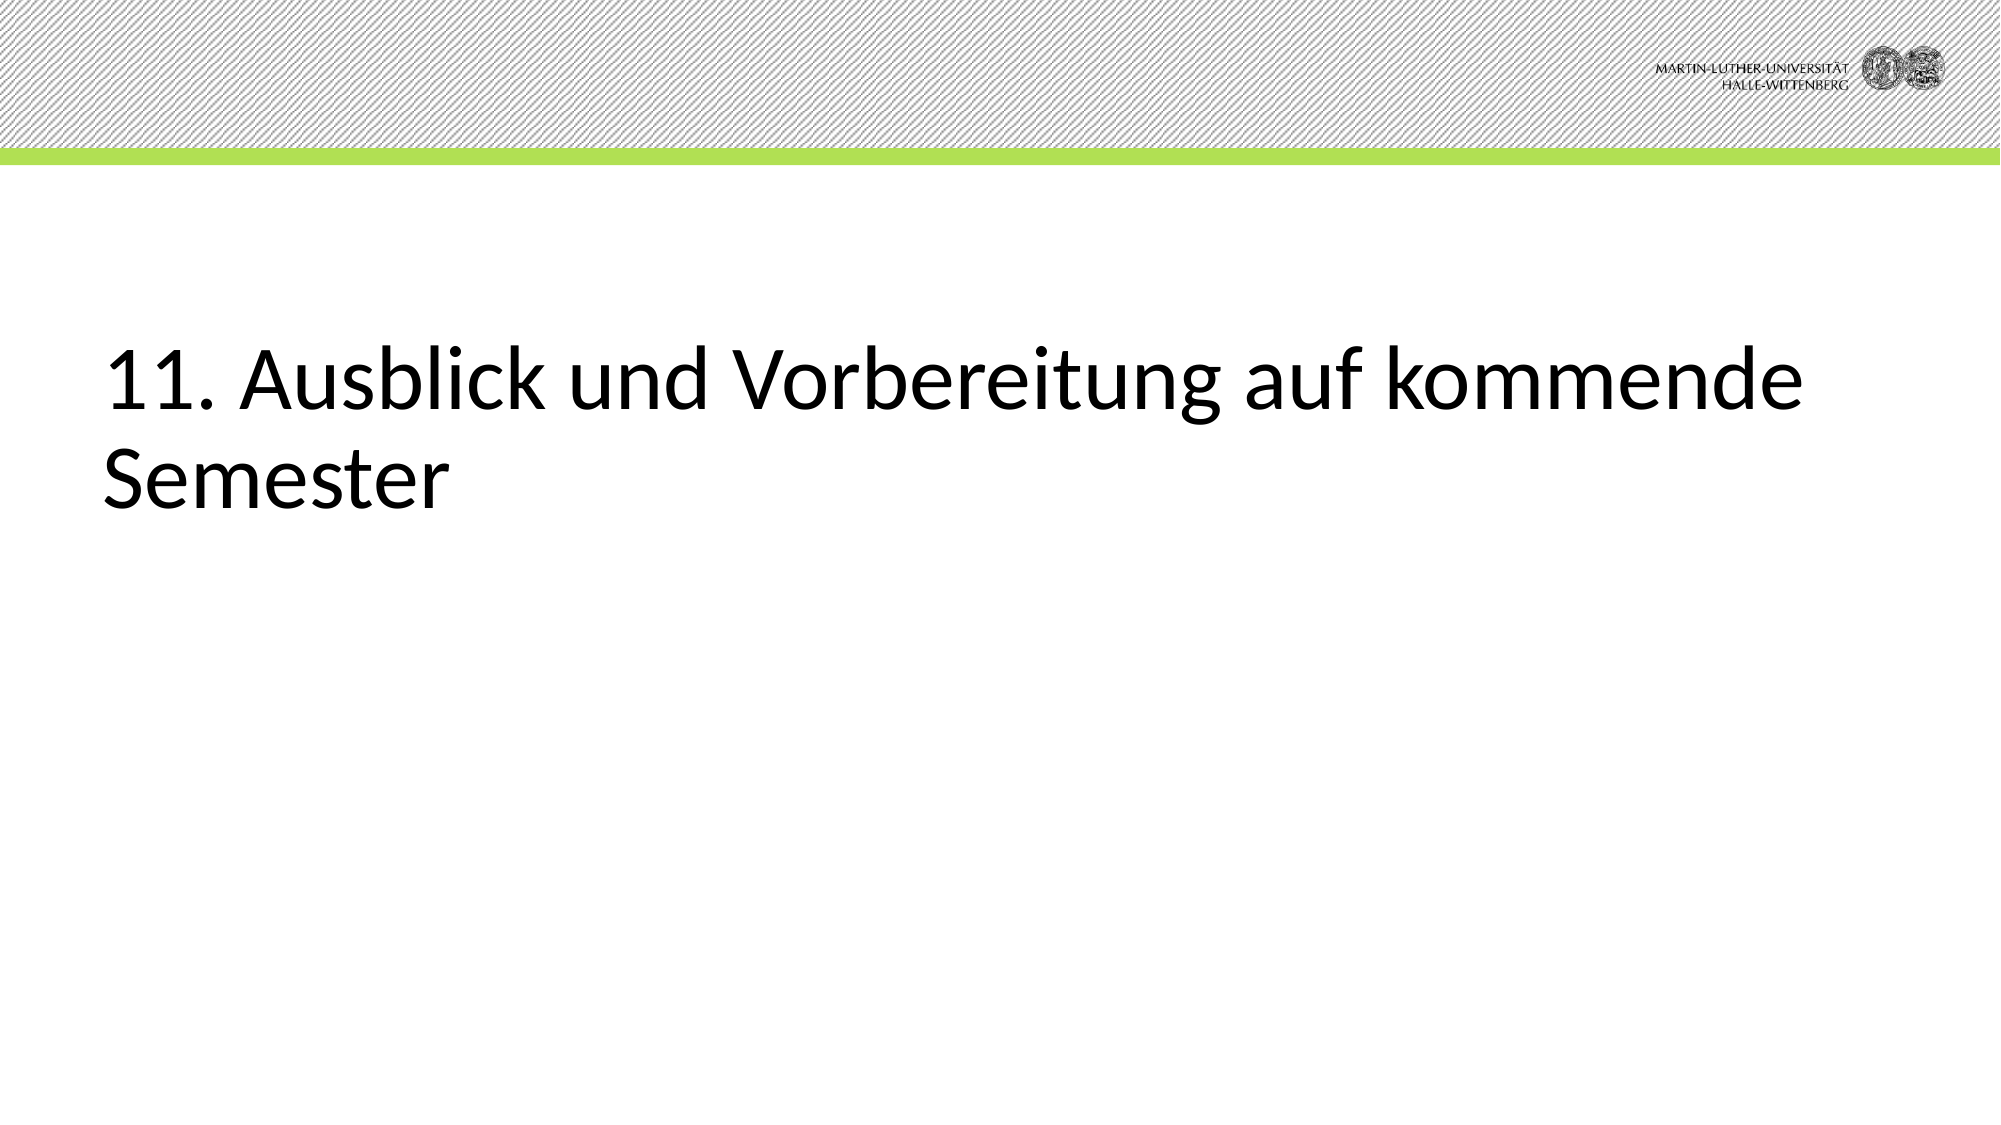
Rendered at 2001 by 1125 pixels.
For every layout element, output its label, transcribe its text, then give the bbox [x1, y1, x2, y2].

picture [0, 0, 2000, 148]
title 11. Ausblick und Vorbereitung auf kommende Semester [102, 244, 1876, 615]
